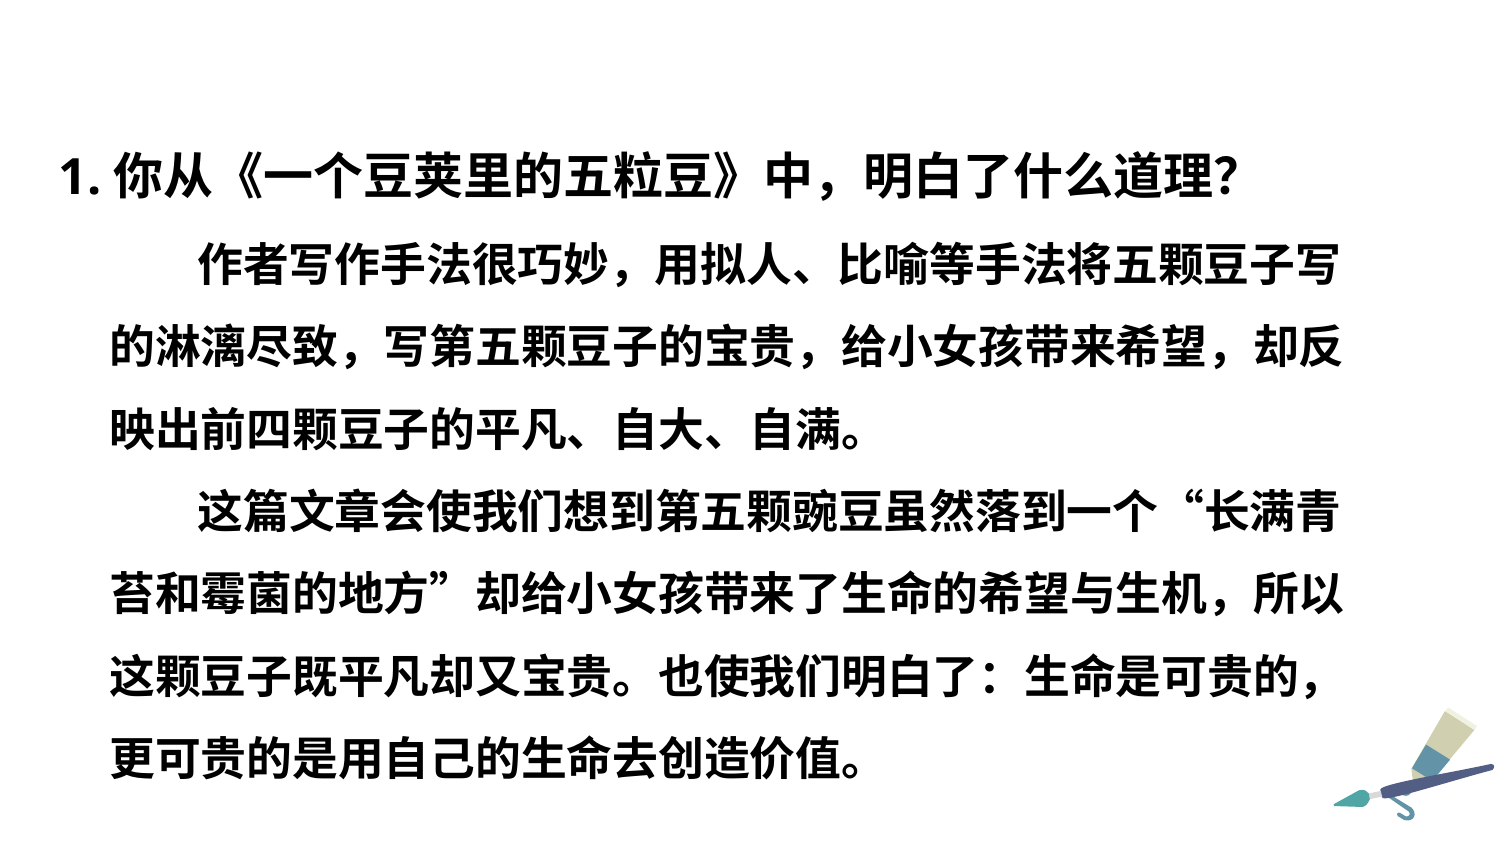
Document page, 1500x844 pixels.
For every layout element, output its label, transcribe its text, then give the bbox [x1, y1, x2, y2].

text_box 1.你从《一个豆荚里的五粒豆》中，明白了什么道理？ [43, 107, 1462, 212]
text_box 作者写作手法很巧妙，用拟人、比喻等手法将五颗豆子写的淋漓尽致，写第五颗豆子的宝贵，给小女孩带来希望，却反映出前四颗豆子的平凡、自大、自满。 这篇文章会使我们想到第五颗豌豆虽然落到一个“长满青苔和霉菌的地方”却给小女孩带来了生命的希望与生机，所以这颗豆子既平凡却又宝贵。也使我们明白了：生命是可贵的，更可贵的是用自己的生命去创造价值。 [94, 200, 1386, 793]
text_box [1358, 708, 1481, 844]
